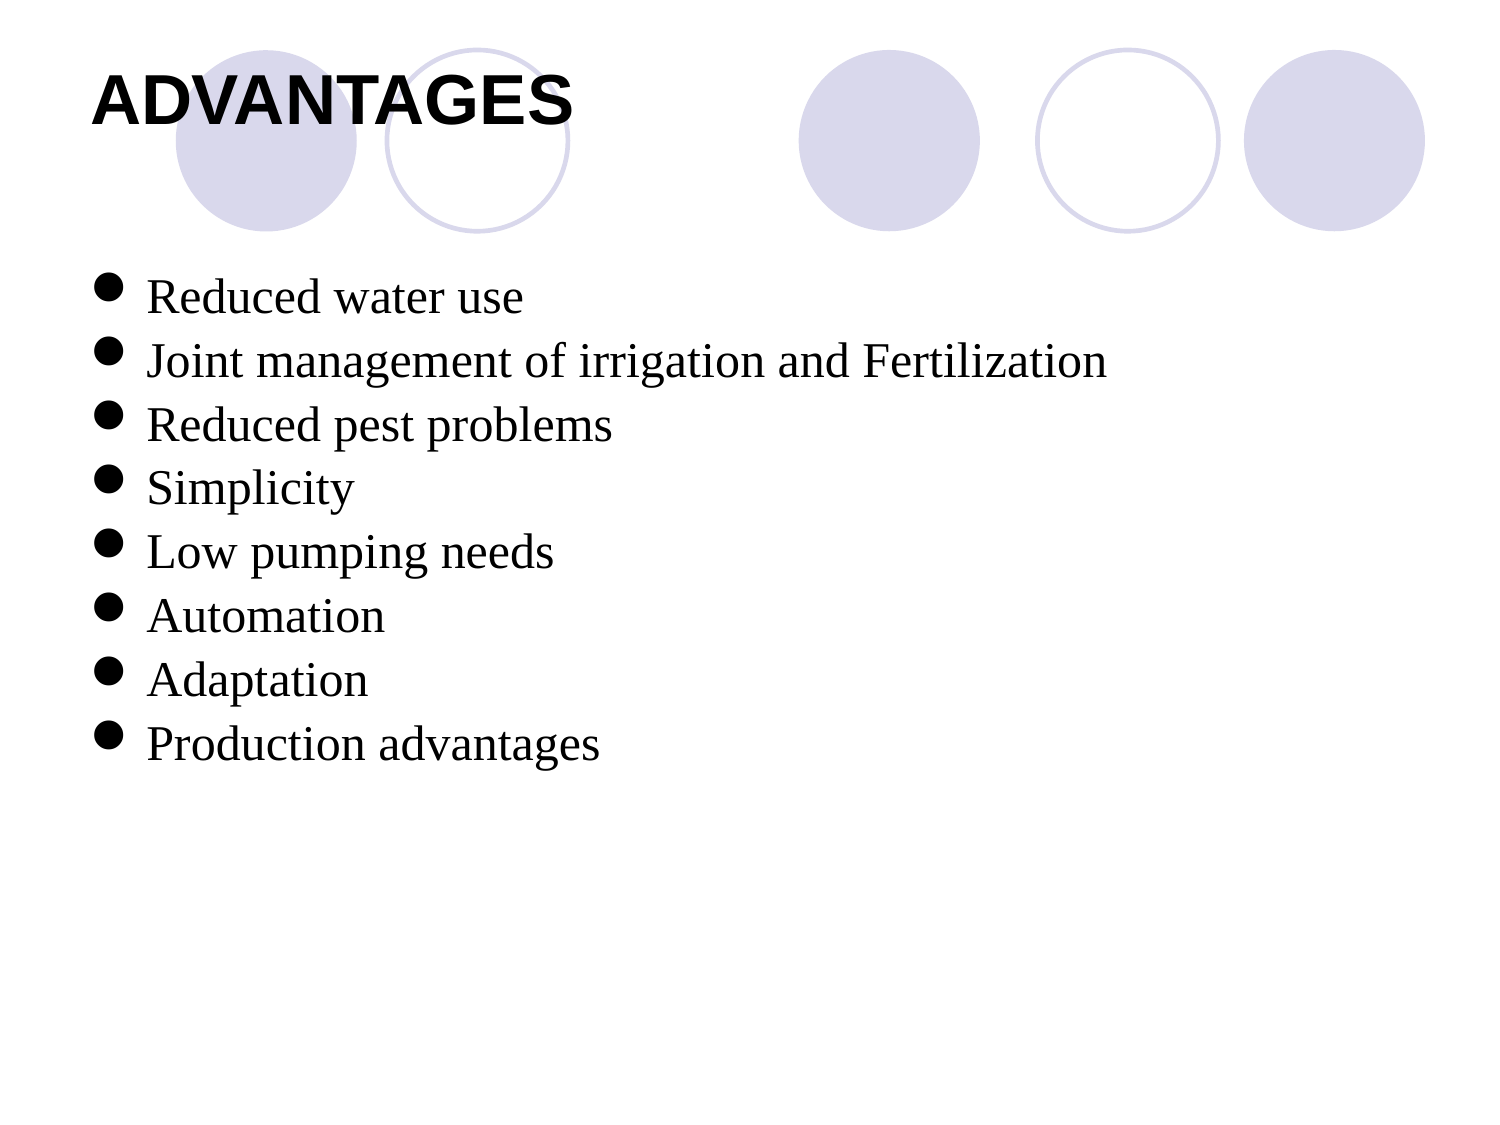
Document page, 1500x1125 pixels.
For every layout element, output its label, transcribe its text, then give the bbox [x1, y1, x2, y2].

list Reduced water use Joint management of irrigation and Fertilization Reduced pest problems Simplicity Low pumping needs Automation Adaptation Production advantages [74, 262, 1426, 1006]
title ADVANTAGES [74, 44, 1426, 233]
